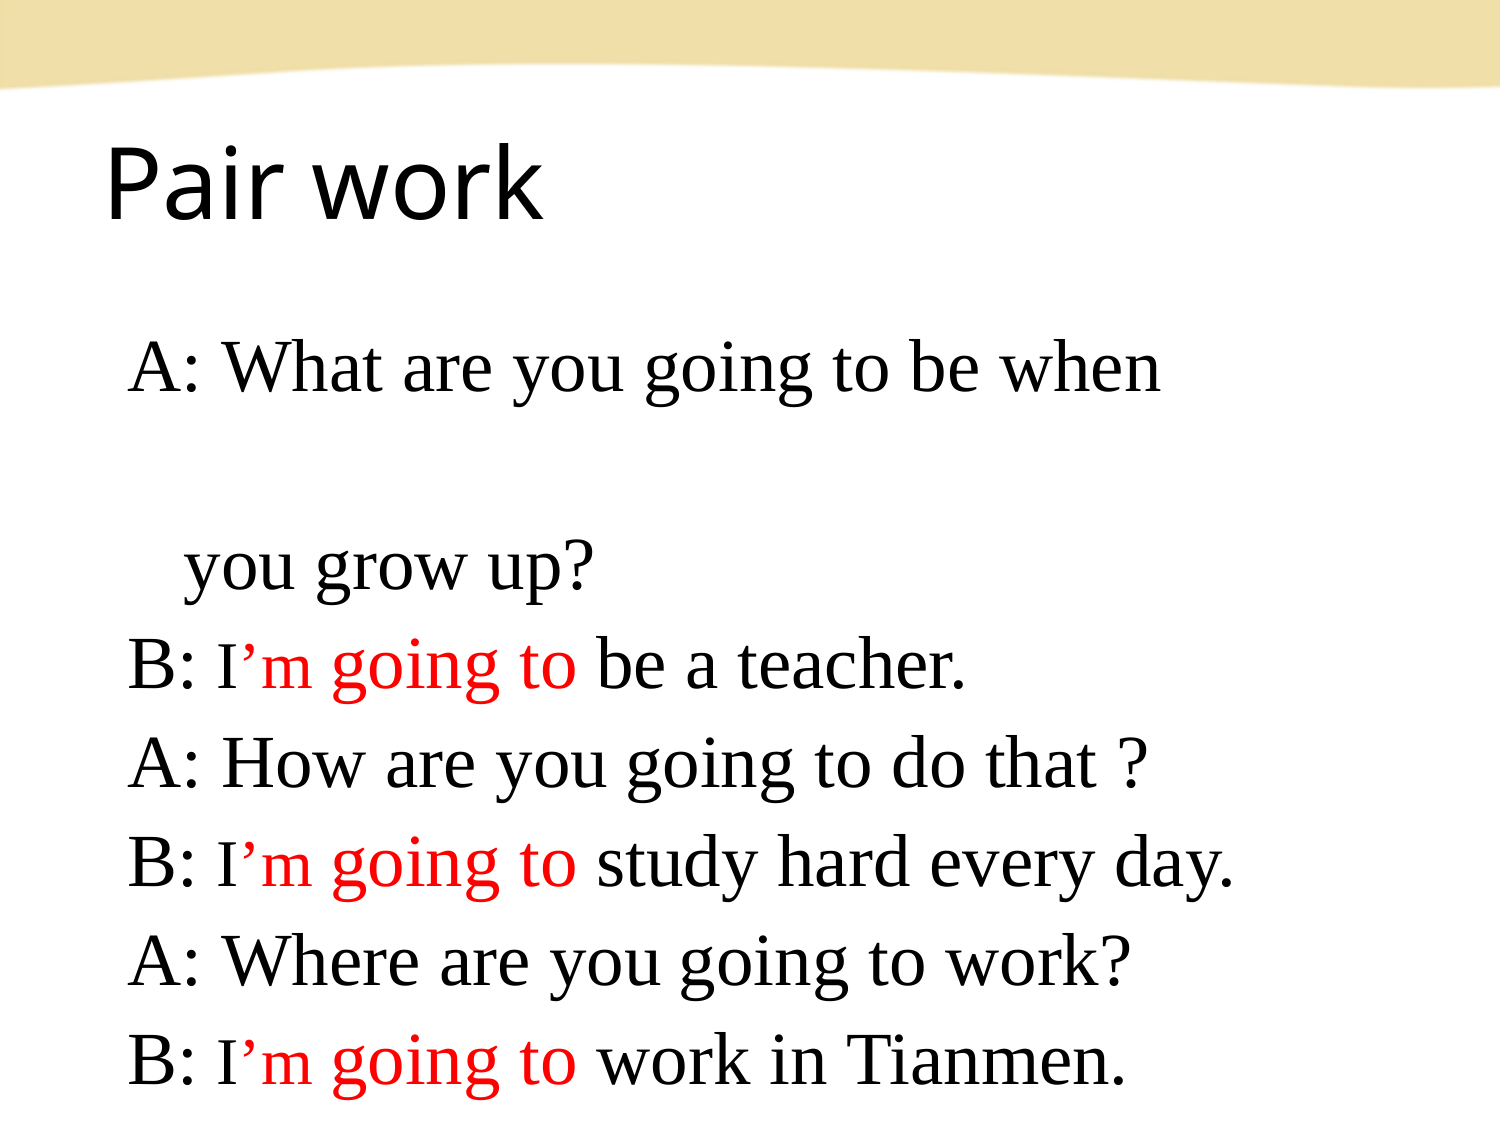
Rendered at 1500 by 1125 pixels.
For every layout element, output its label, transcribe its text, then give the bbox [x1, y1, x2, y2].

picture [0, 0, 1500, 1125]
text_box A: What are you going to be when you grow up? B: I’m going to be a teacher. A: How are you going to do that ? B: I’m going to study hard every day. A: Where are you going to work? B: I’m going to work in Tianmen. [112, 299, 1389, 1107]
text_box Pair work [87, 112, 625, 368]
